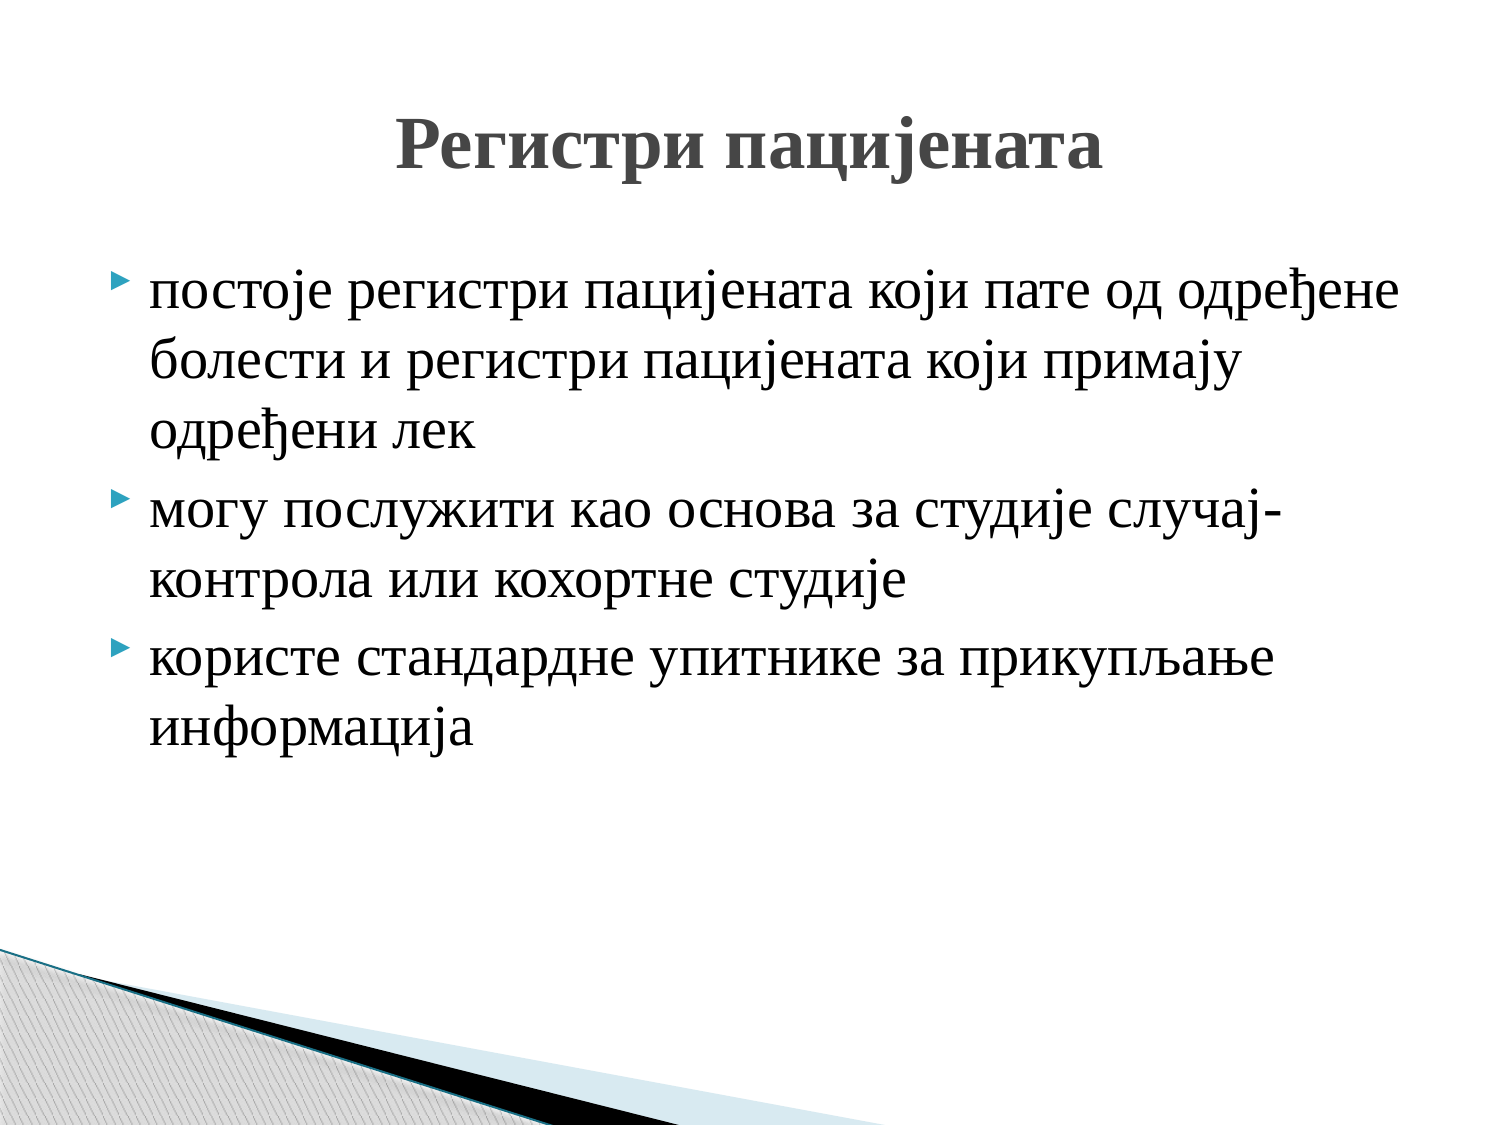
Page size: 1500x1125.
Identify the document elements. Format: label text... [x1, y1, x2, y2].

list постоје регистри пацијената који пате од одређене болести и регистри пацијената који примају одређени лек могу послужити као основа за студије случај-контрола или кохортне студије користе стандардне упитнике за прикупљање информација [75, 243, 1425, 986]
title Регистри пацијената [75, 45, 1425, 233]
